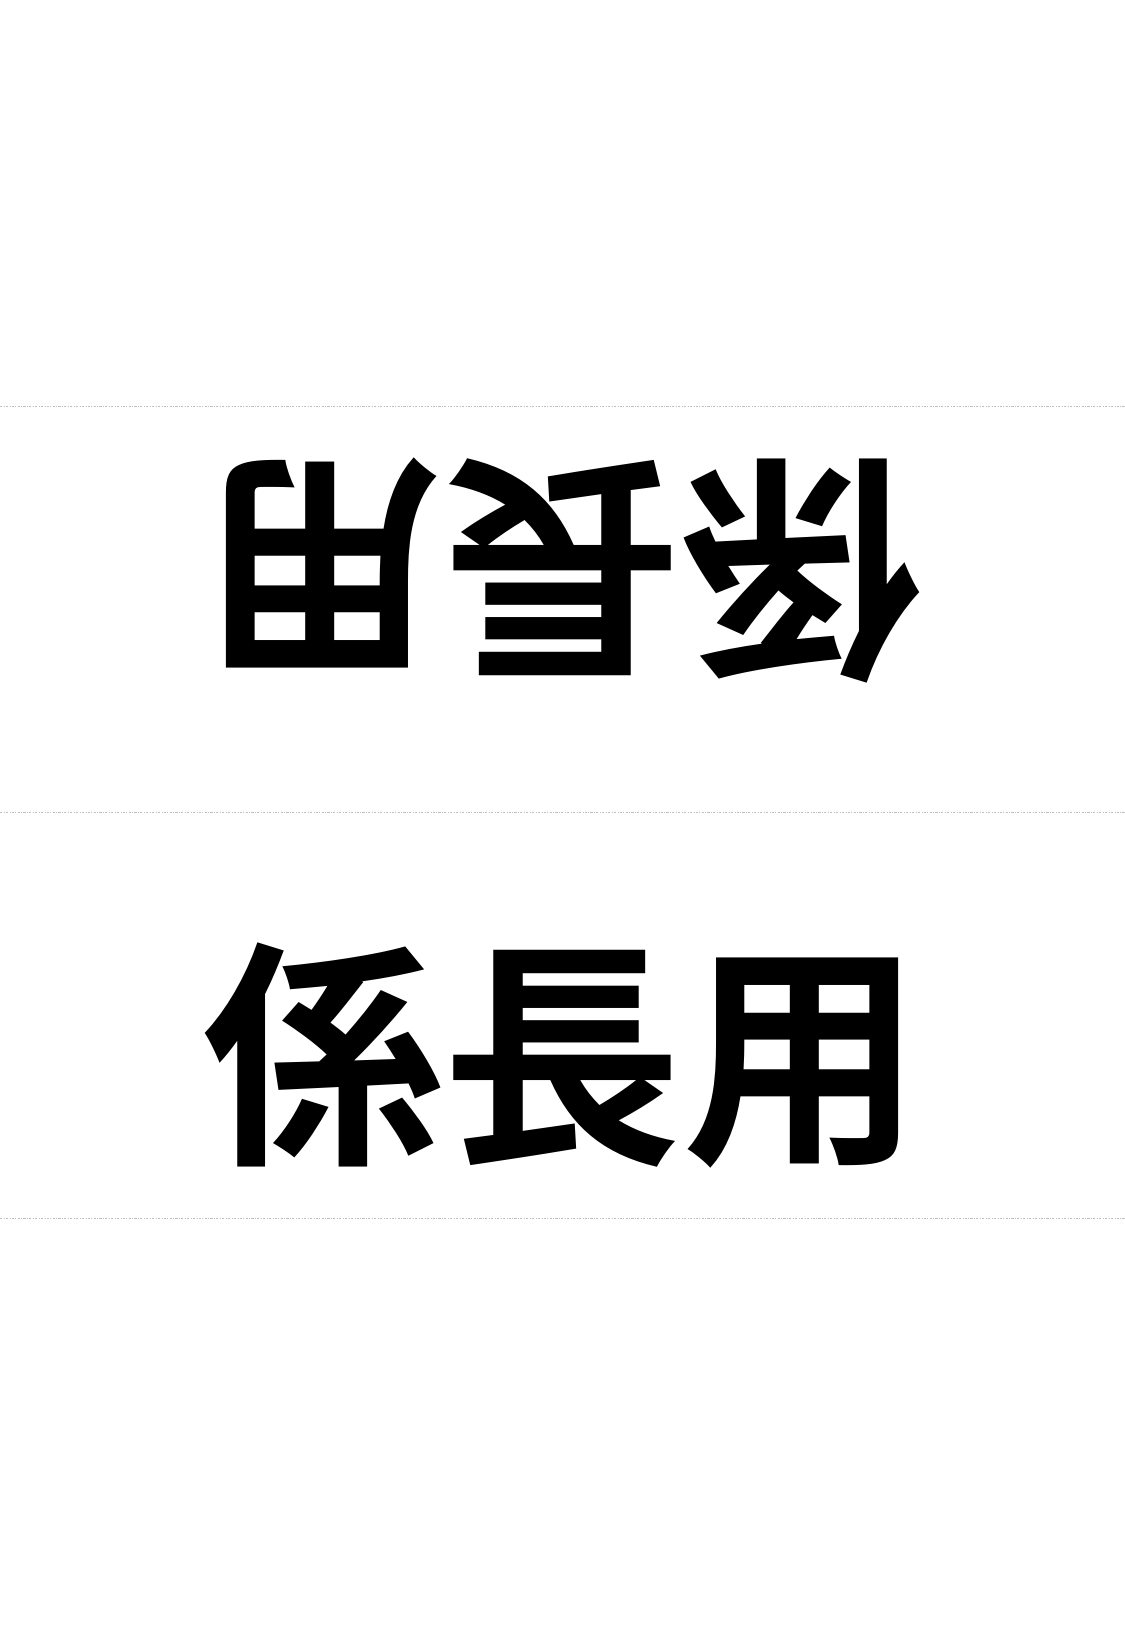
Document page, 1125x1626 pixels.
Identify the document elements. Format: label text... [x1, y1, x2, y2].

text_box 係長用 [188, 898, 937, 1201]
text_box 係長用 [188, 425, 937, 728]
